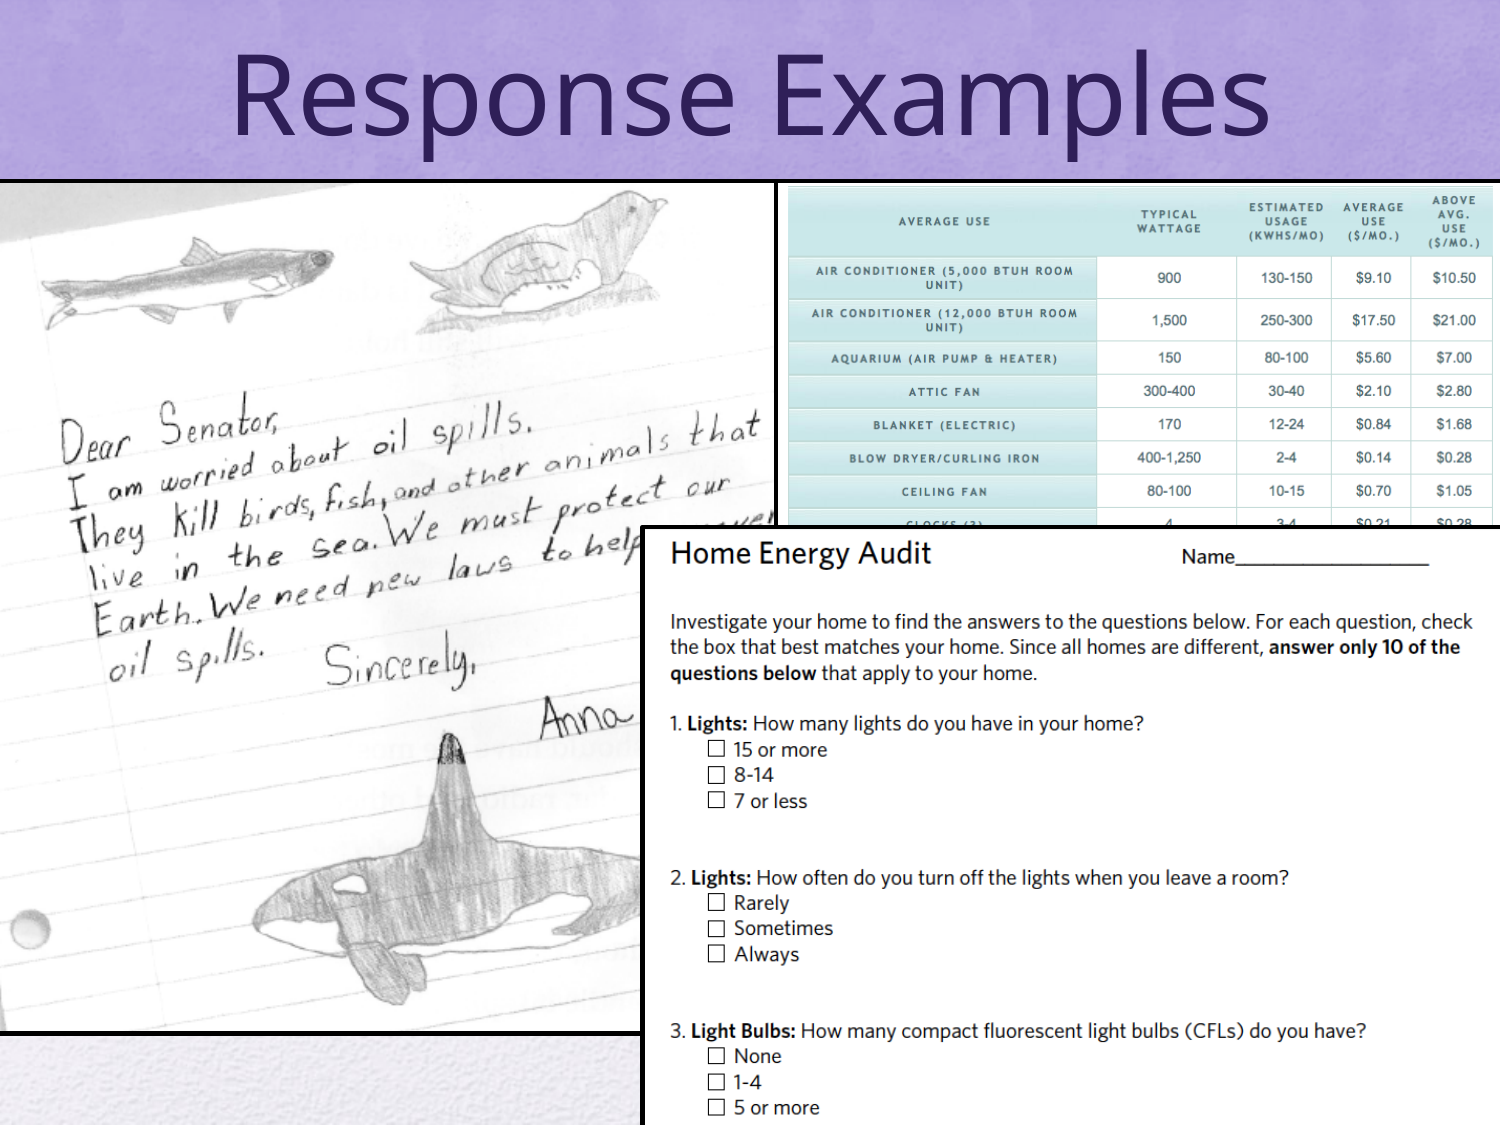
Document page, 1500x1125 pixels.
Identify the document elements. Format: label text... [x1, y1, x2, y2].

picture [0, 180, 1500, 1125]
picture [0, 1036, 640, 1125]
title Response Examples [129, 6, 1372, 179]
